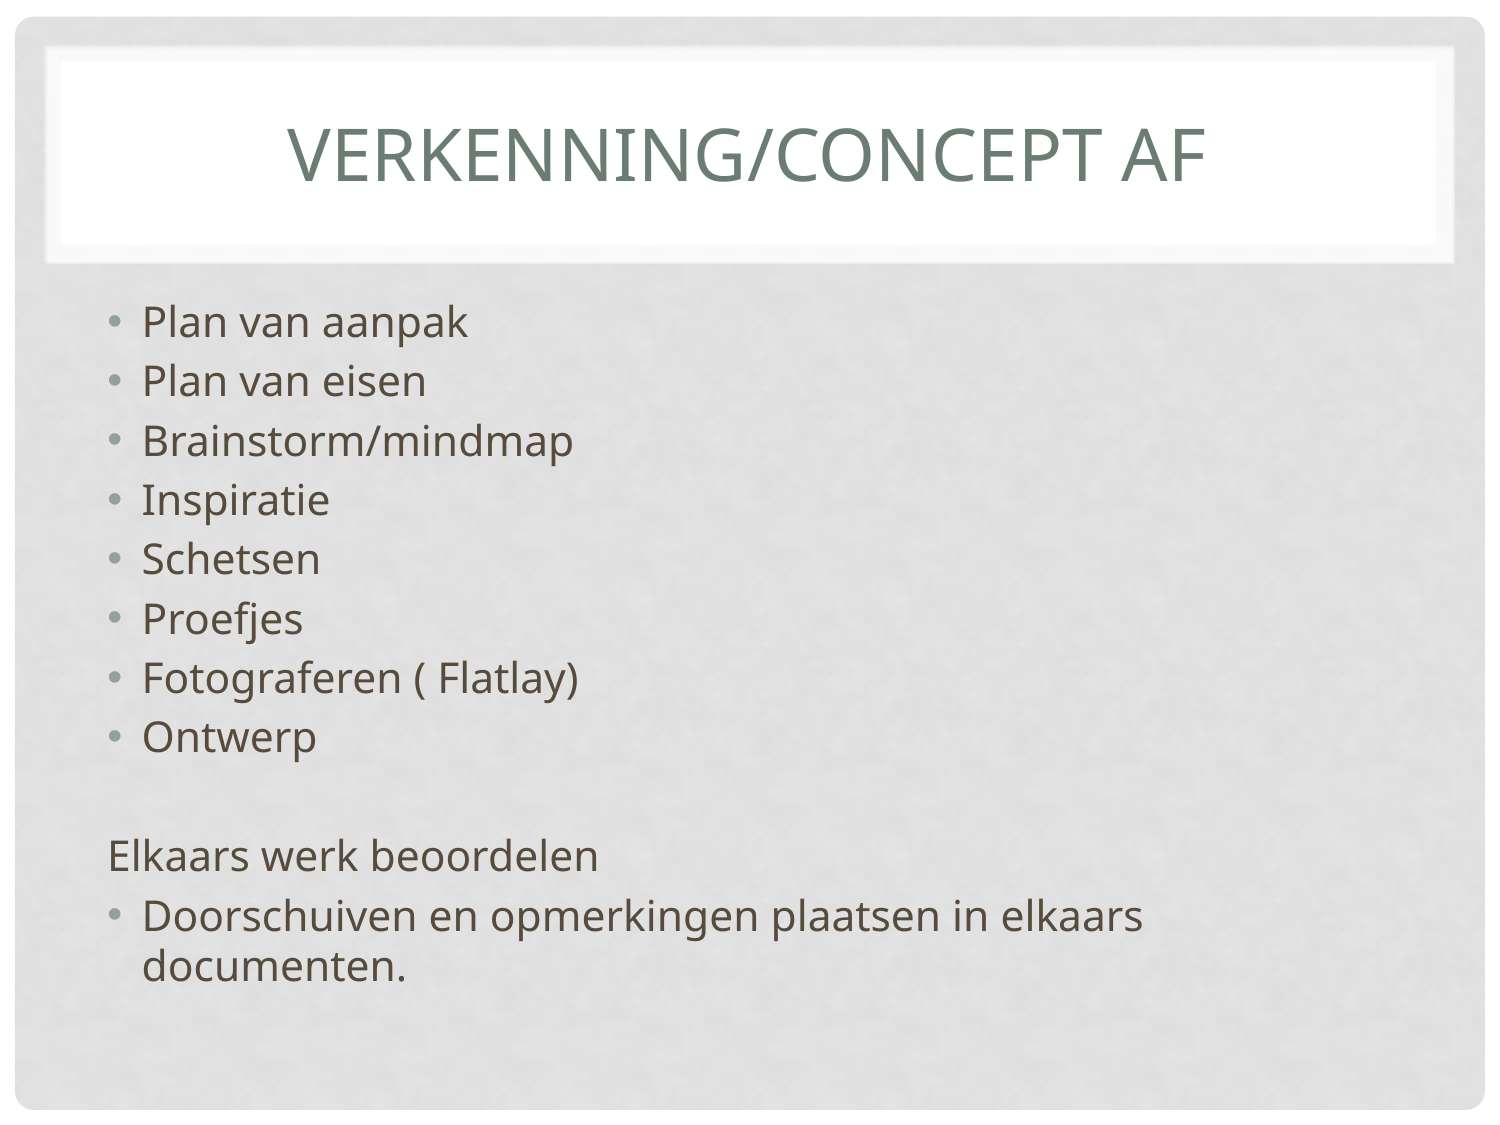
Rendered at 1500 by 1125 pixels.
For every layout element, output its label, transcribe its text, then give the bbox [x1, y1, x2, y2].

title Verkenning/concept af [69, 66, 1425, 238]
list Plan van aanpak Plan van eisen Brainstorm/mindmap Inspiratie Schetsen Proefjes Fotograferen ( Flatlay) Ontwerp Elkaars werk beoordelen Doorschuiven en opmerkingen plaatsen in elkaars documenten. [75, 287, 1425, 1005]
